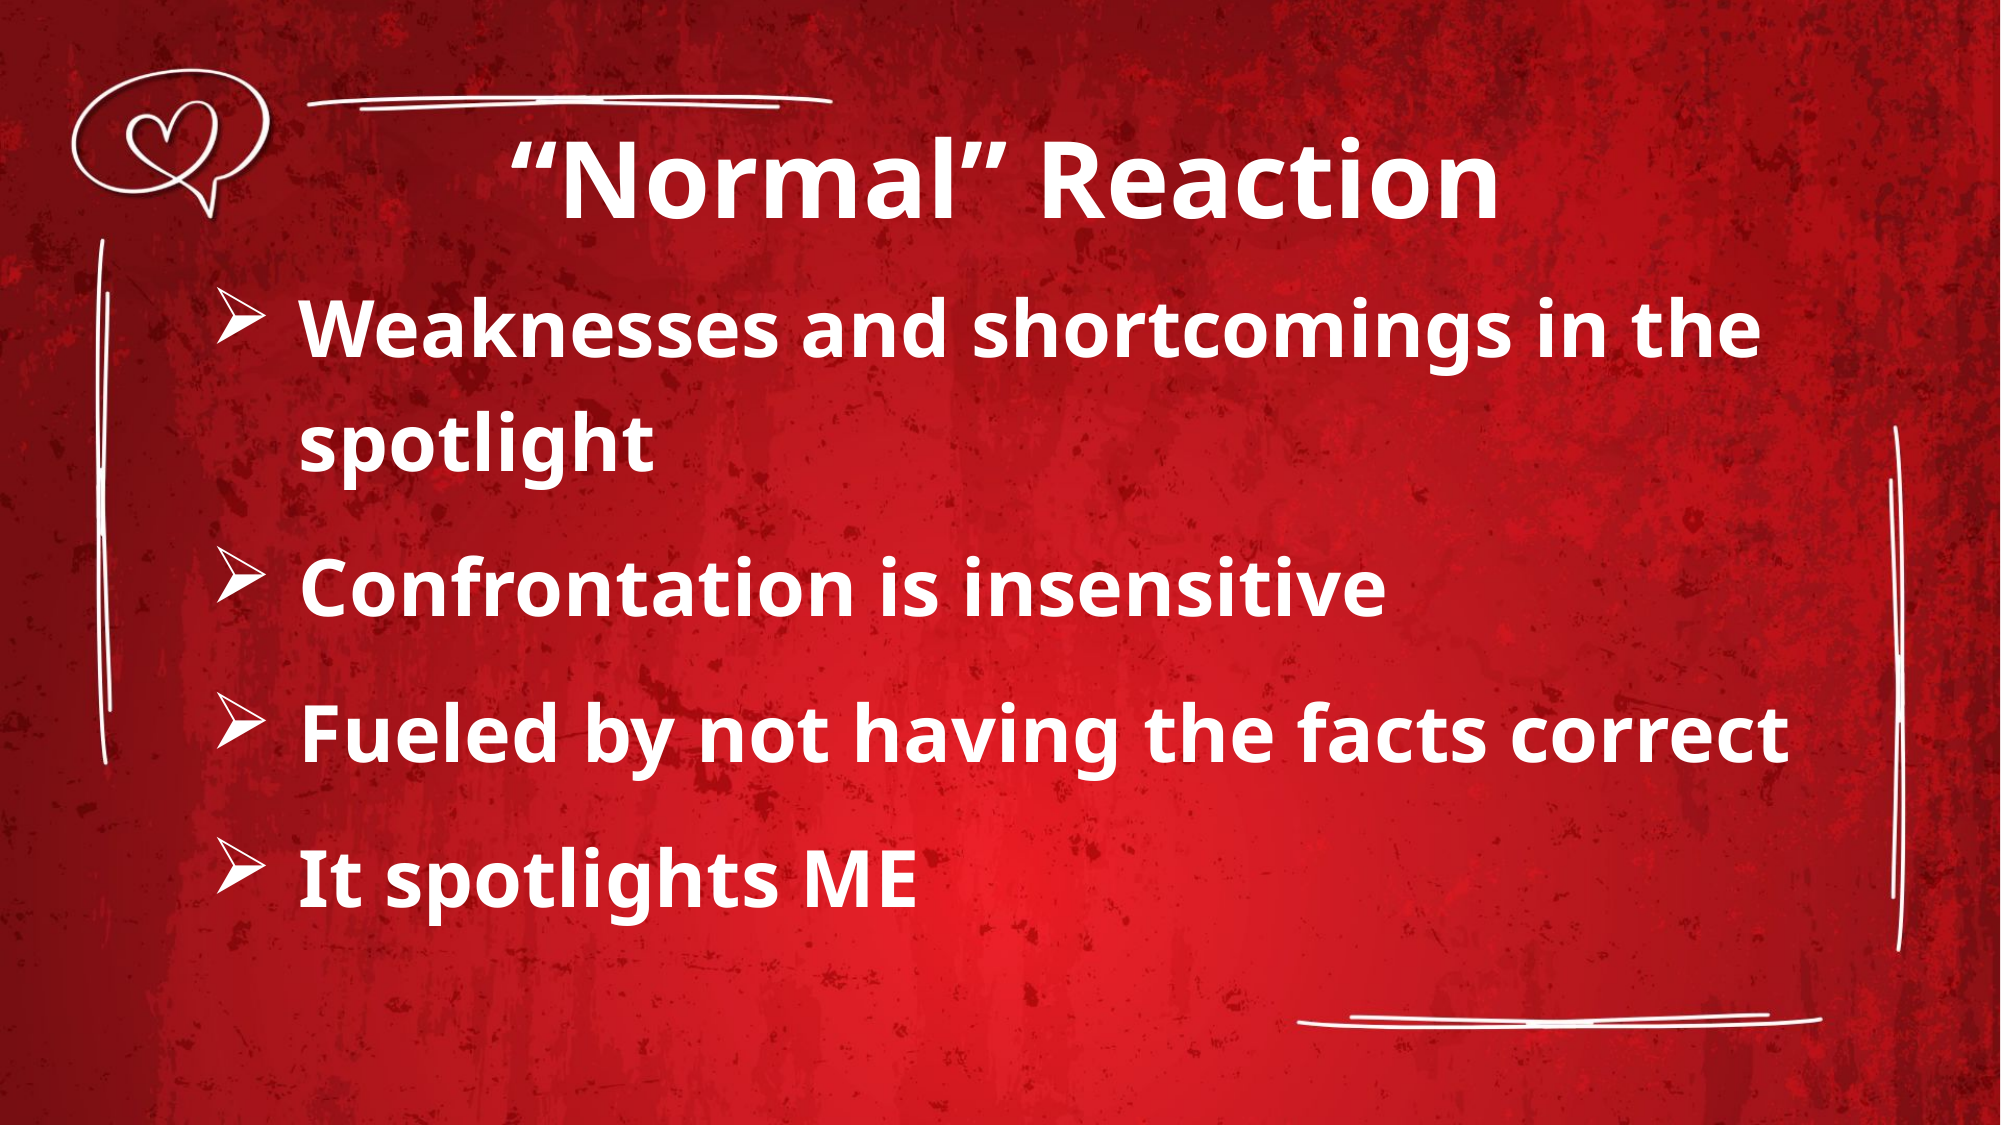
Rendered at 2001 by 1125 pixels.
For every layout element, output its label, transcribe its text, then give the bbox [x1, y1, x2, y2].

list “Normal” Reaction Weaknesses and shortcomings in the spotlight Confrontation is insensitive Fueled by not having the facts correct It spotlights ME [195, 84, 1819, 951]
picture [0, 0, 2001, 1125]
